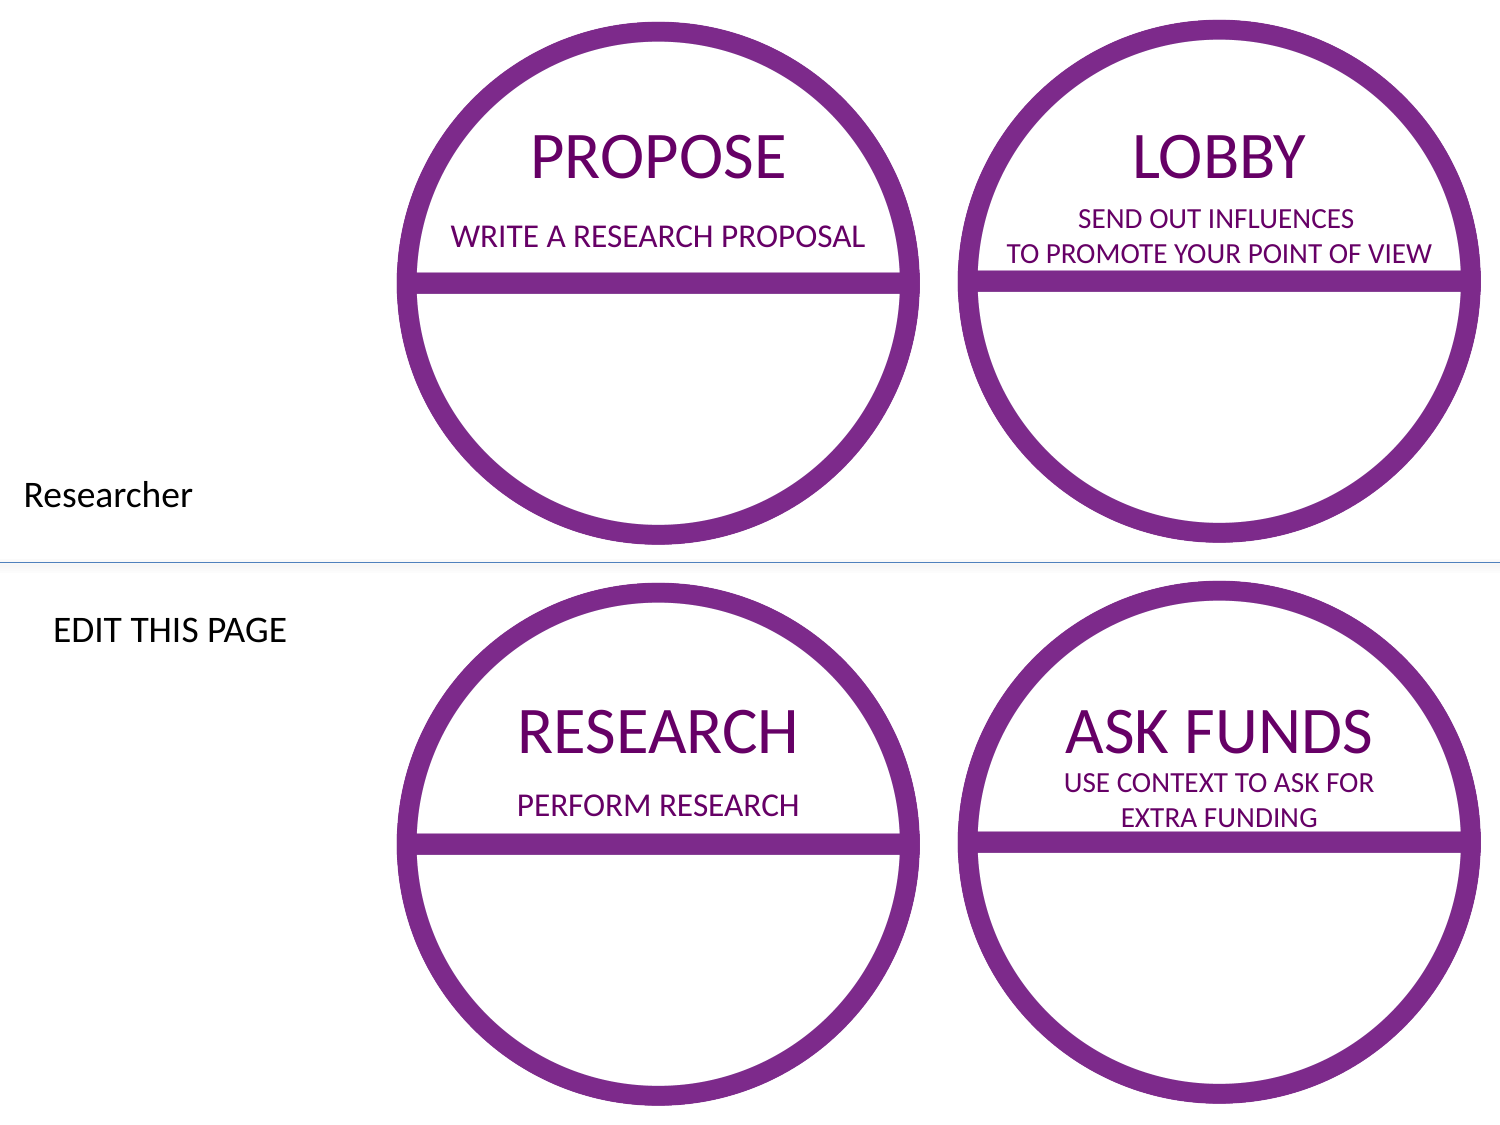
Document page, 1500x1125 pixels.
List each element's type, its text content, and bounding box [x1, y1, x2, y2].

text_box EDIT THIS PAGE [38, 597, 303, 657]
picture [377, 0, 1500, 1125]
text_box Researcher [8, 462, 209, 522]
